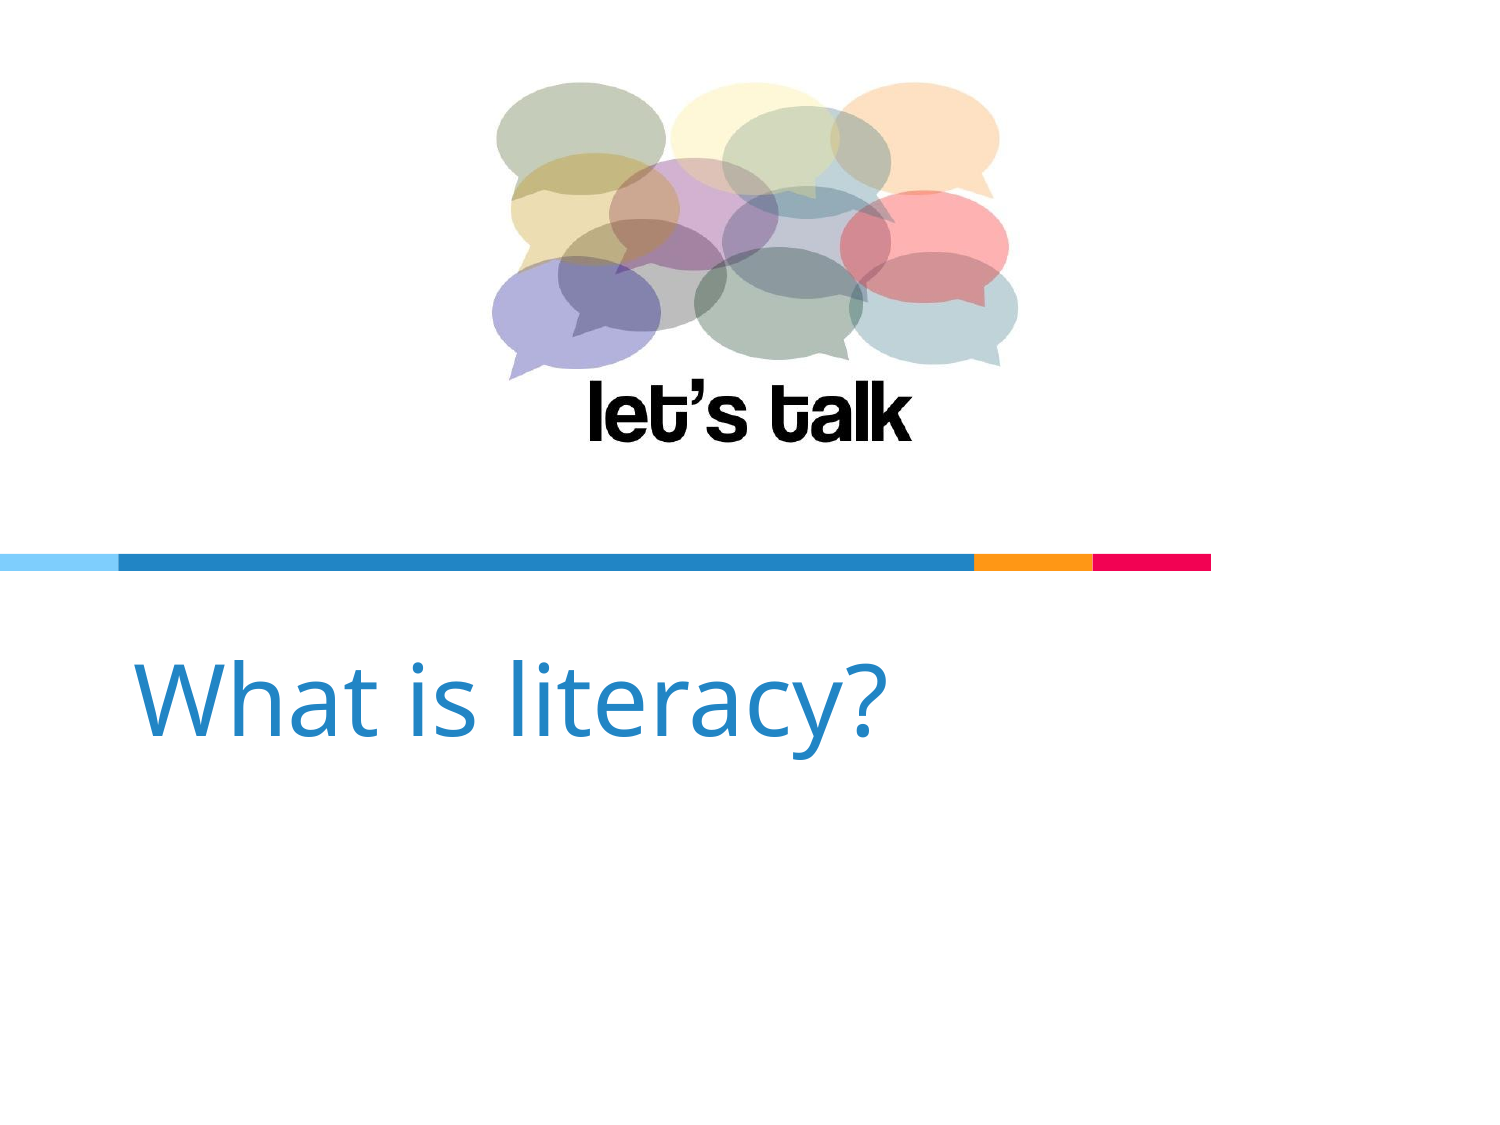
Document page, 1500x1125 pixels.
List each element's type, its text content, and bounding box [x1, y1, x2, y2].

title What is literacy? [118, 620, 975, 875]
picture [468, 67, 1032, 491]
